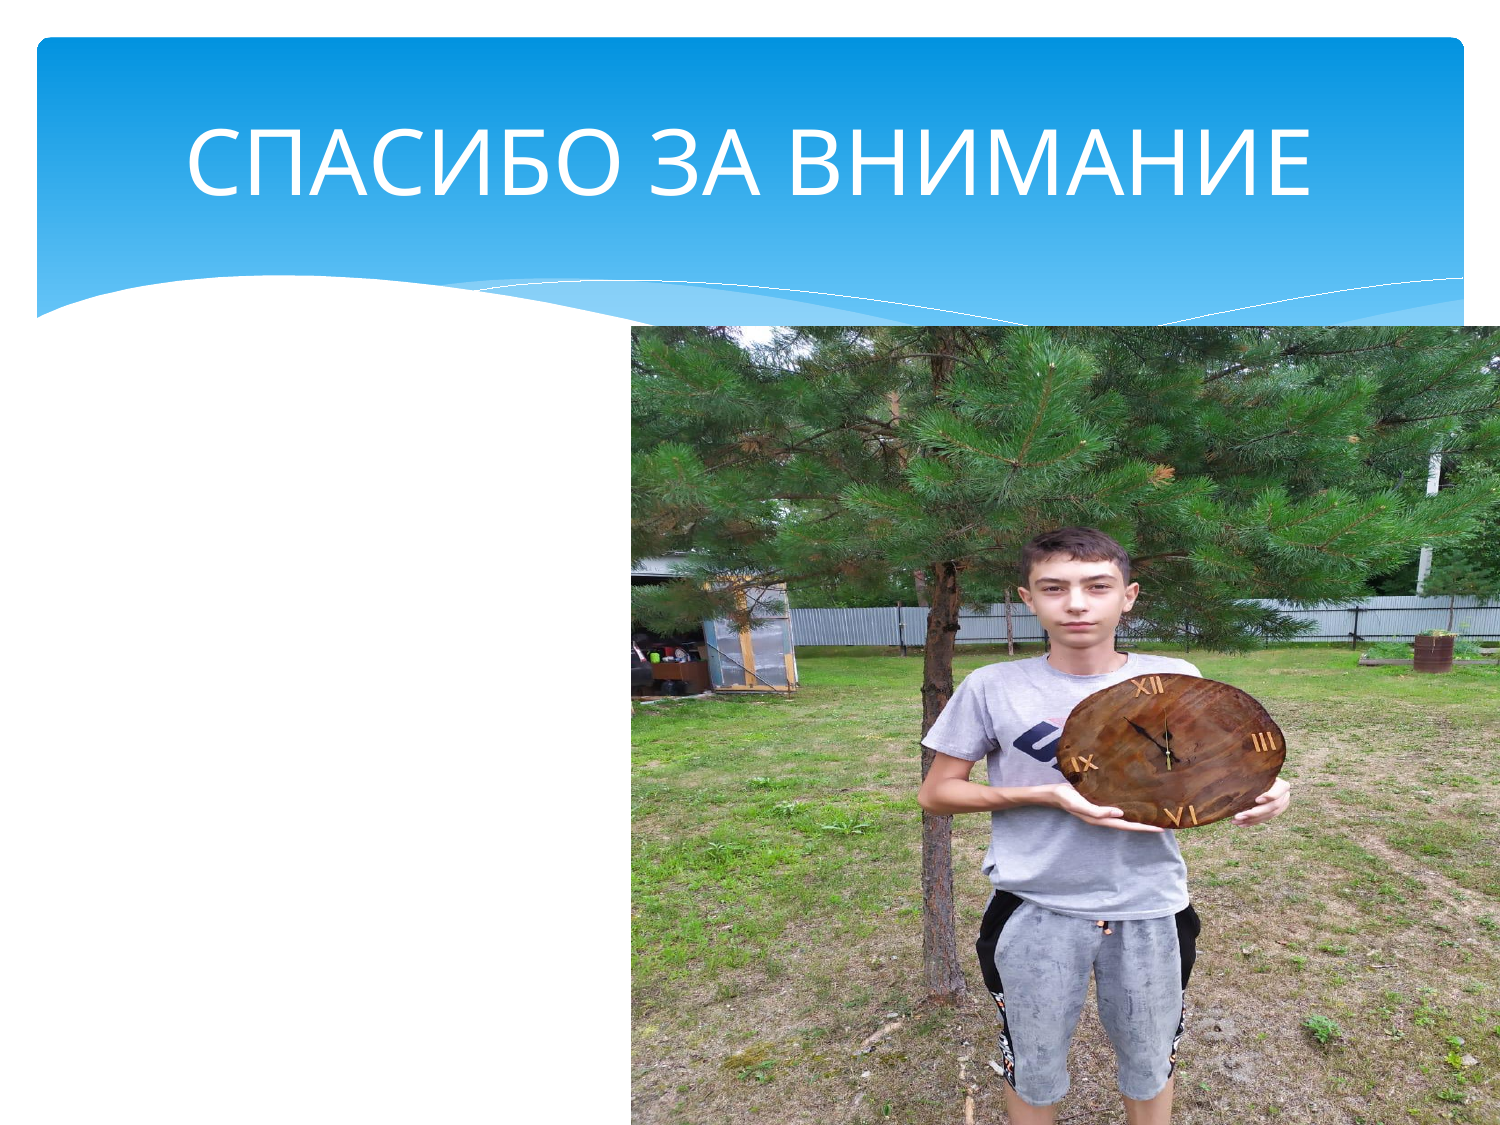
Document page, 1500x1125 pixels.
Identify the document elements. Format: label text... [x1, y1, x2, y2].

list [631, 326, 1500, 1125]
title СПАСИБО ЗА ВНИМАНИЕ [75, 55, 1425, 261]
